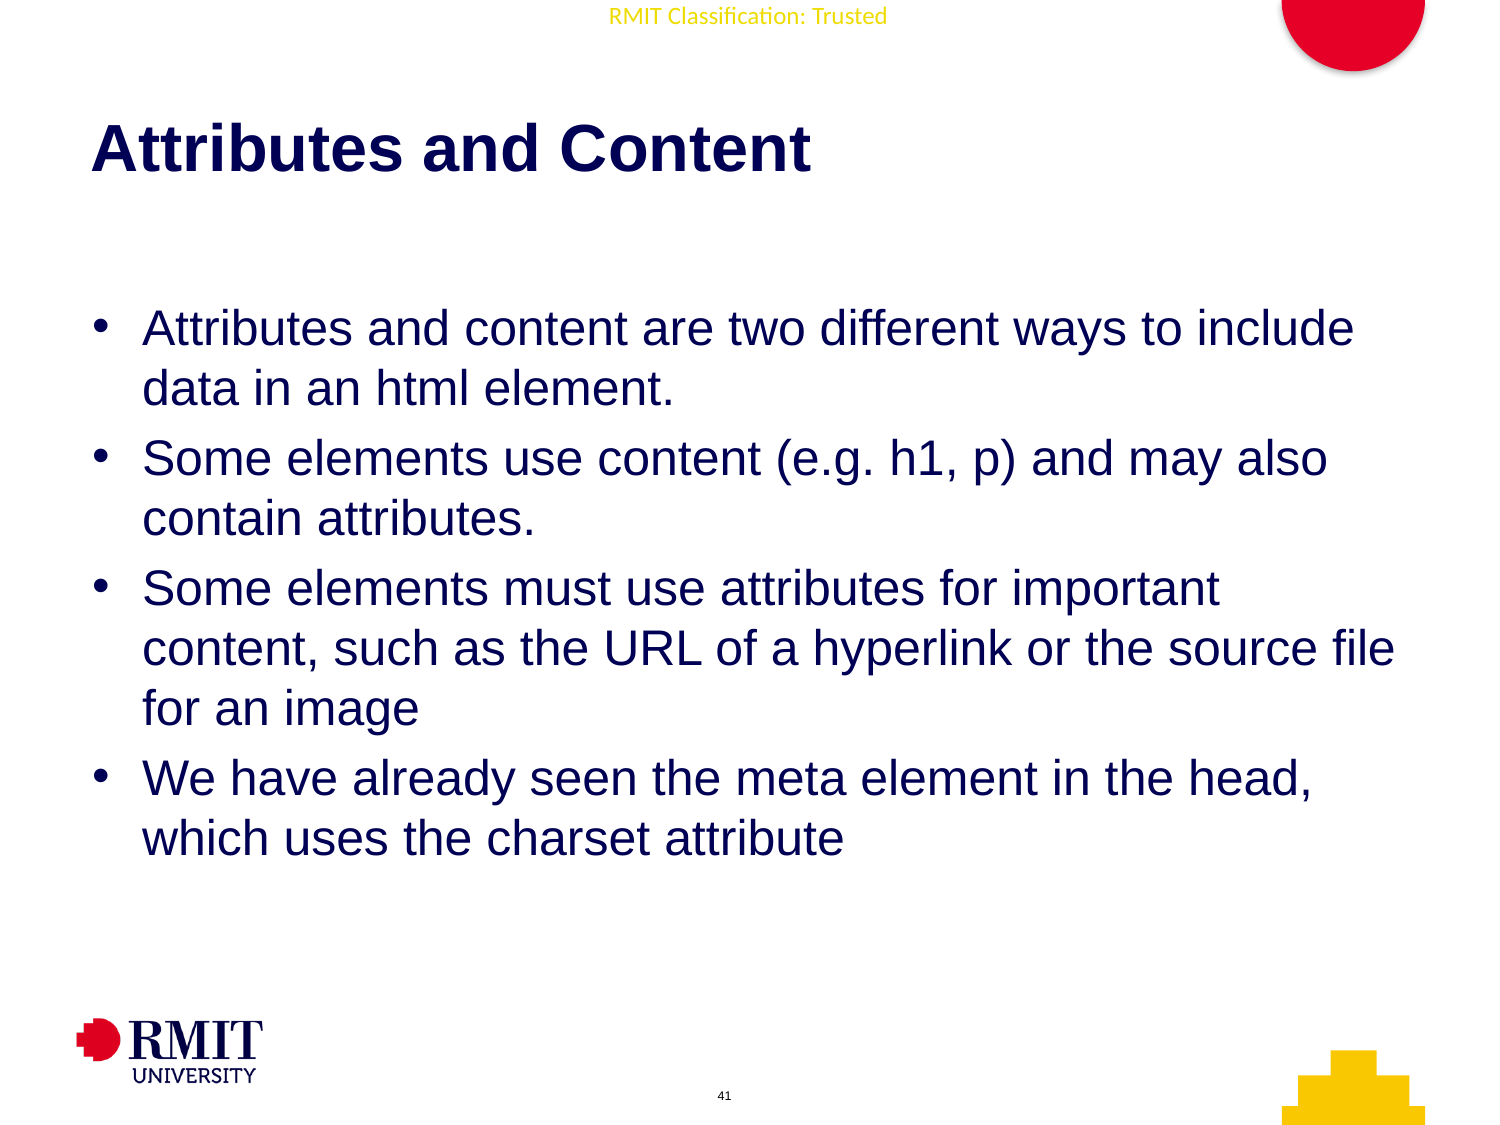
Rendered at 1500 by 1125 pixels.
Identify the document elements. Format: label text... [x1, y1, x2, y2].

list Attributes and content are two different ways to include data in an html element. Some elements use content (e.g. h1, p) and may also contain attributes. Some elements must use attributes for important content, such as the URL of a hyperlink or the source file for an image We have already seen the meta element in the head, which uses the charset attribute [75, 288, 1425, 952]
title Attributes and Content [75, 23, 1237, 267]
picture [57, 1001, 281, 1102]
